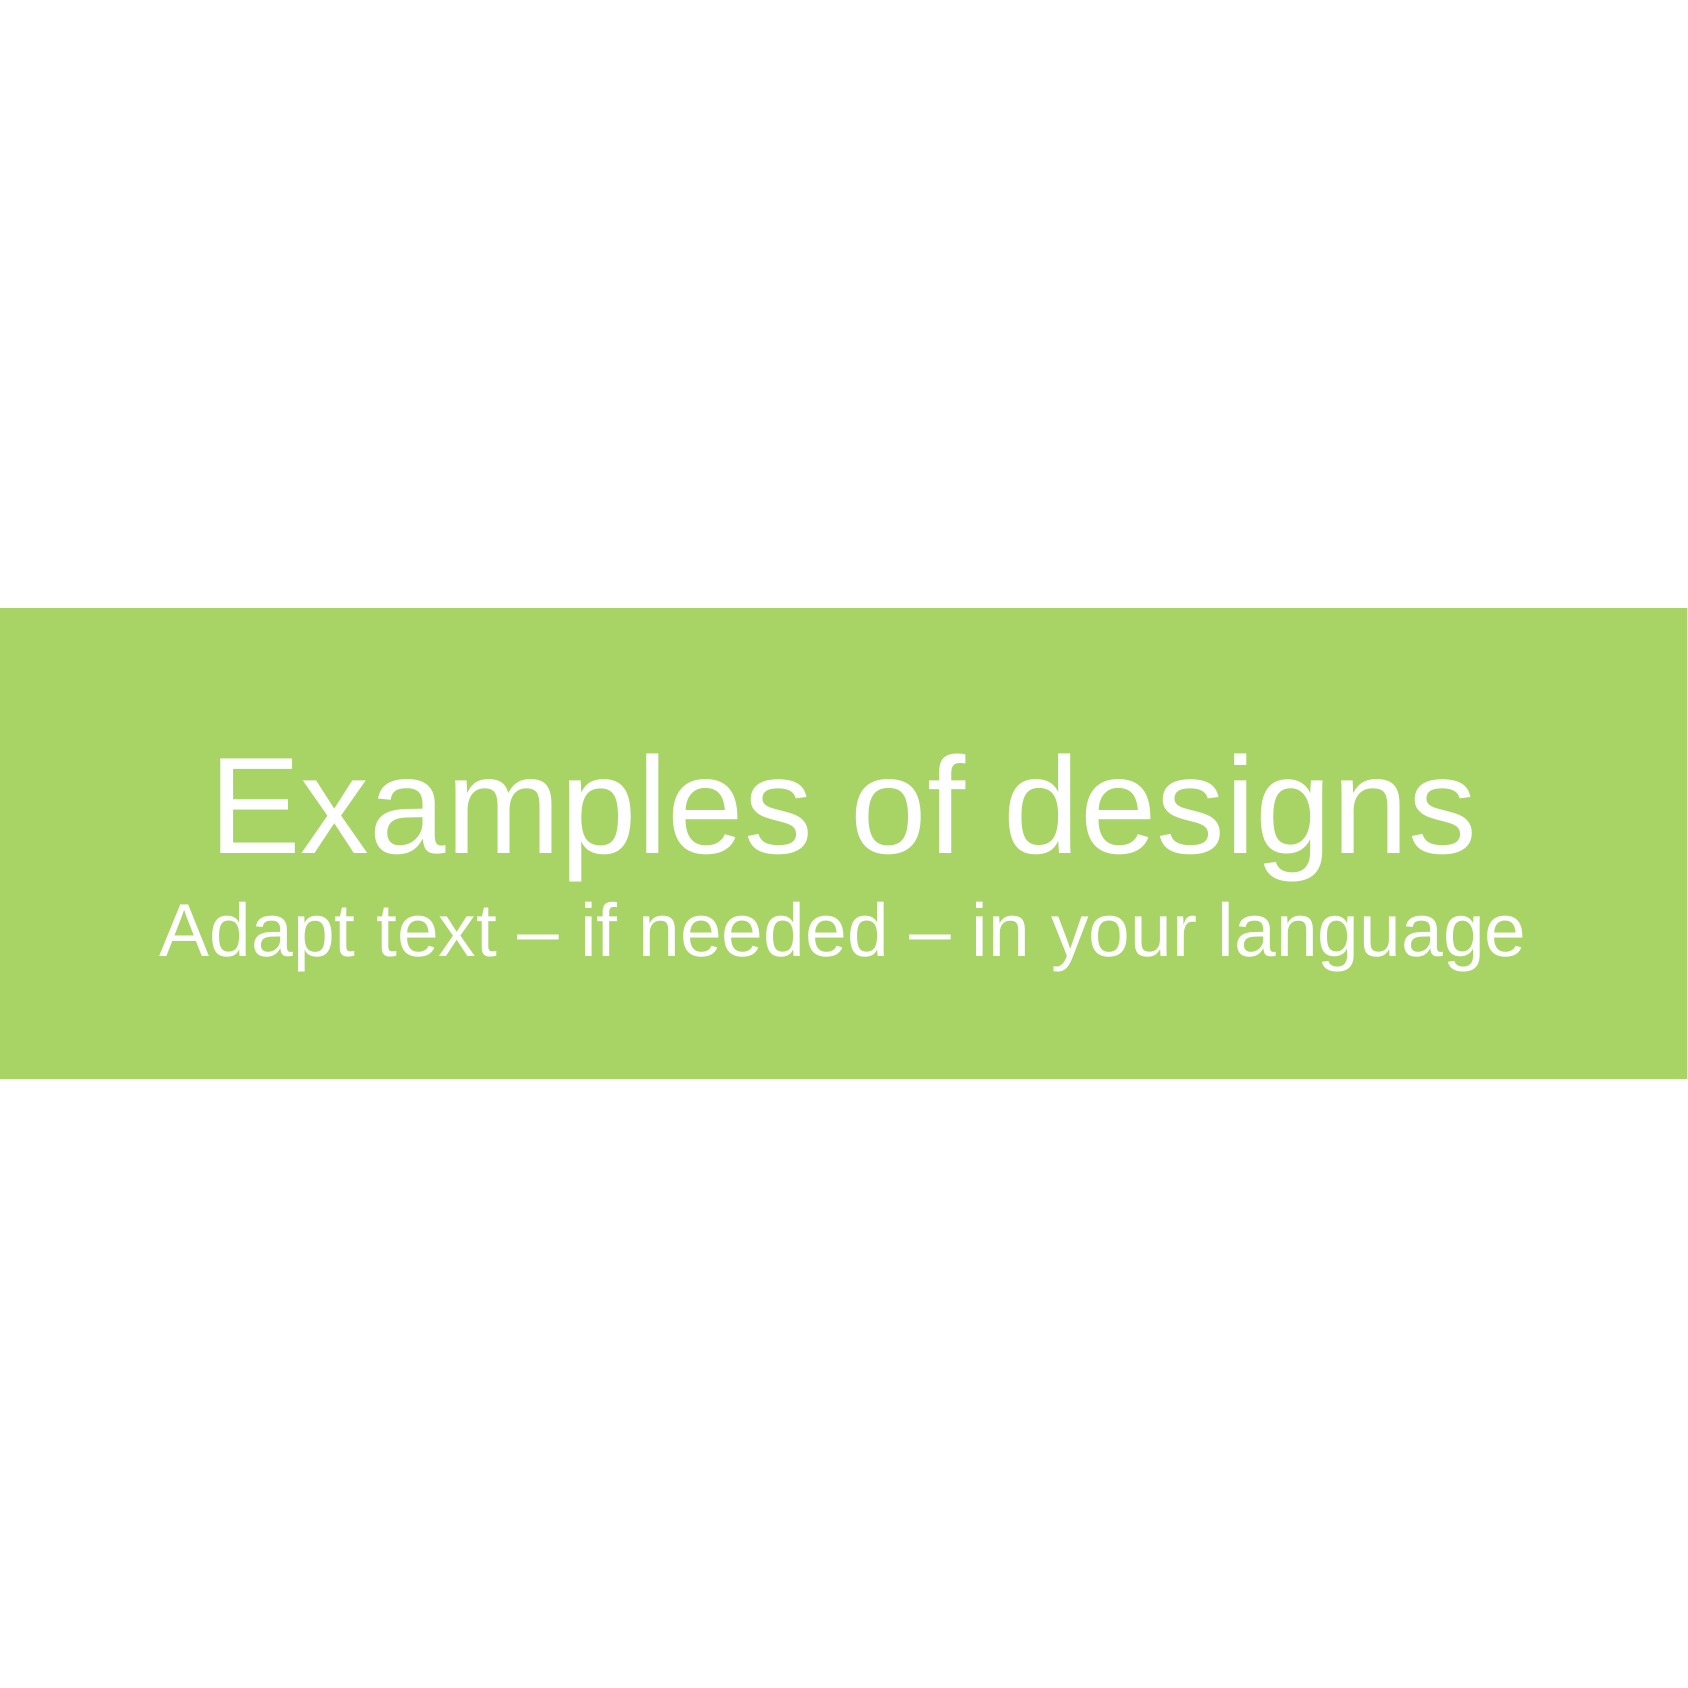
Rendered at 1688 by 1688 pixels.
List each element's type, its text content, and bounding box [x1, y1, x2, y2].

text_box Examples of designs Adapt text – if needed – in your language [73, 771, 1615, 916]
text_box [0, 608, 1688, 1080]
